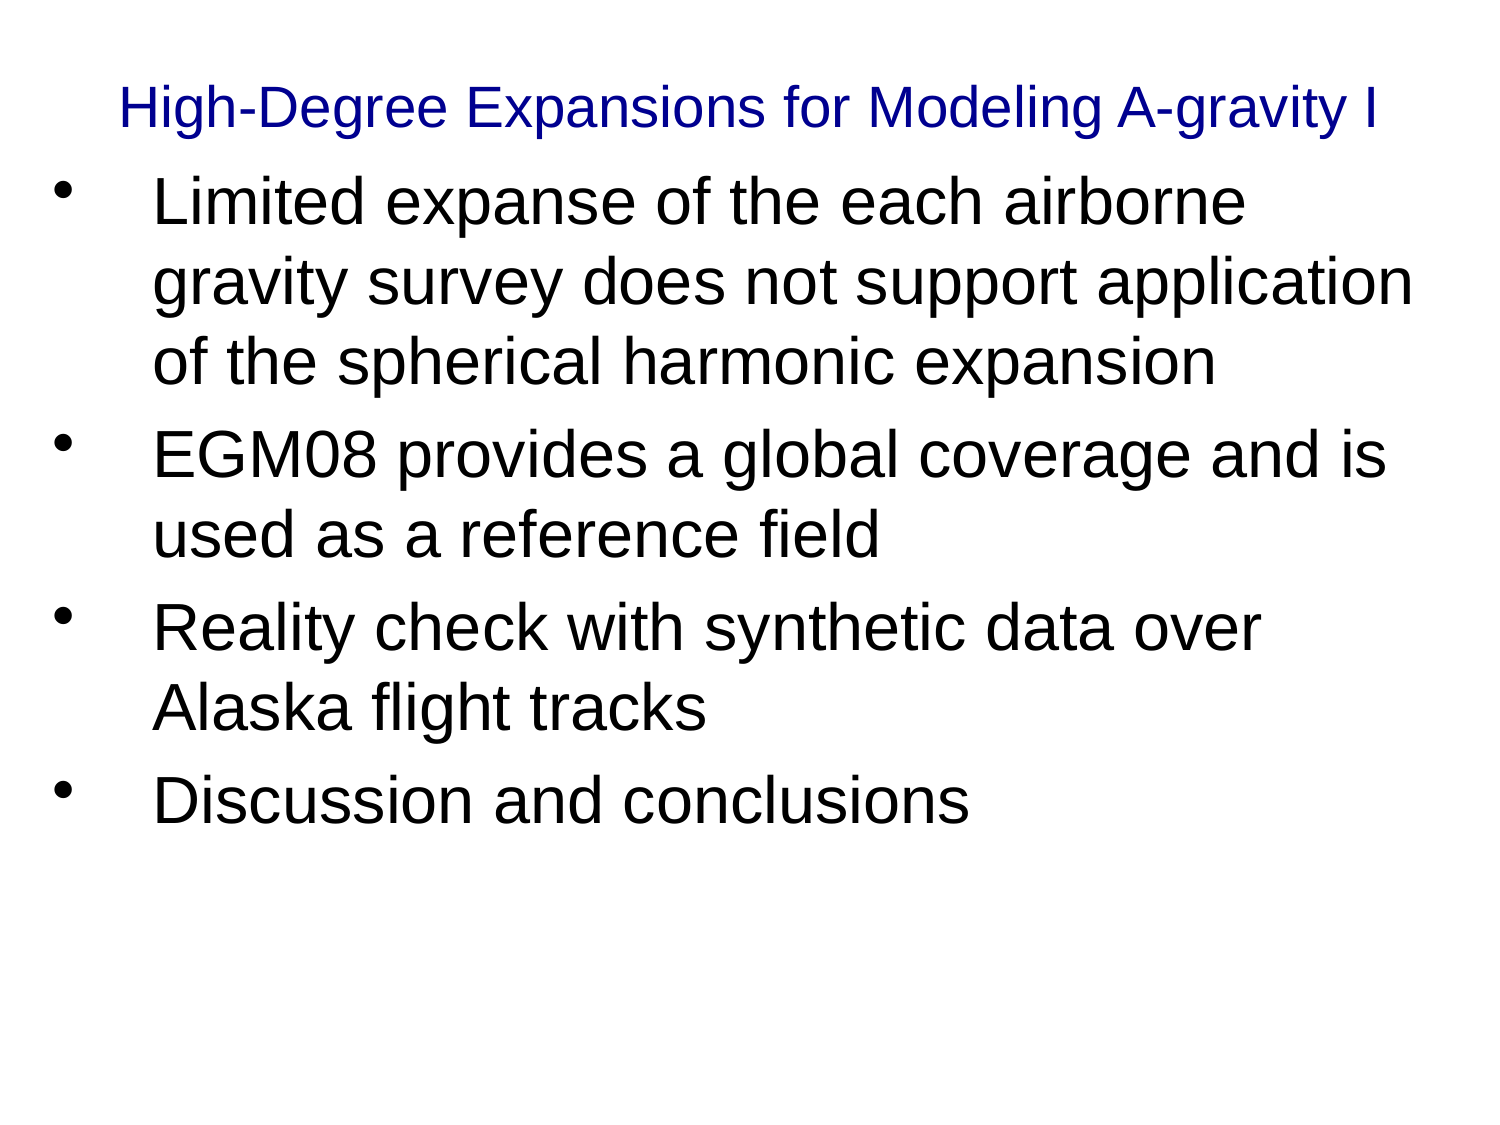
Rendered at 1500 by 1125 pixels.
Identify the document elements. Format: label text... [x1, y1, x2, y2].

list Limited expanse of the each airborne gravity survey does not support application of the spherical harmonic expansion EGM08 provides a global coverage and is used as a reference field Reality check with synthetic data over Alaska flight tracks Discussion and conclusions [37, 149, 1463, 1006]
title High-Degree Expansions for Modeling A-gravity I [74, 44, 1426, 149]
